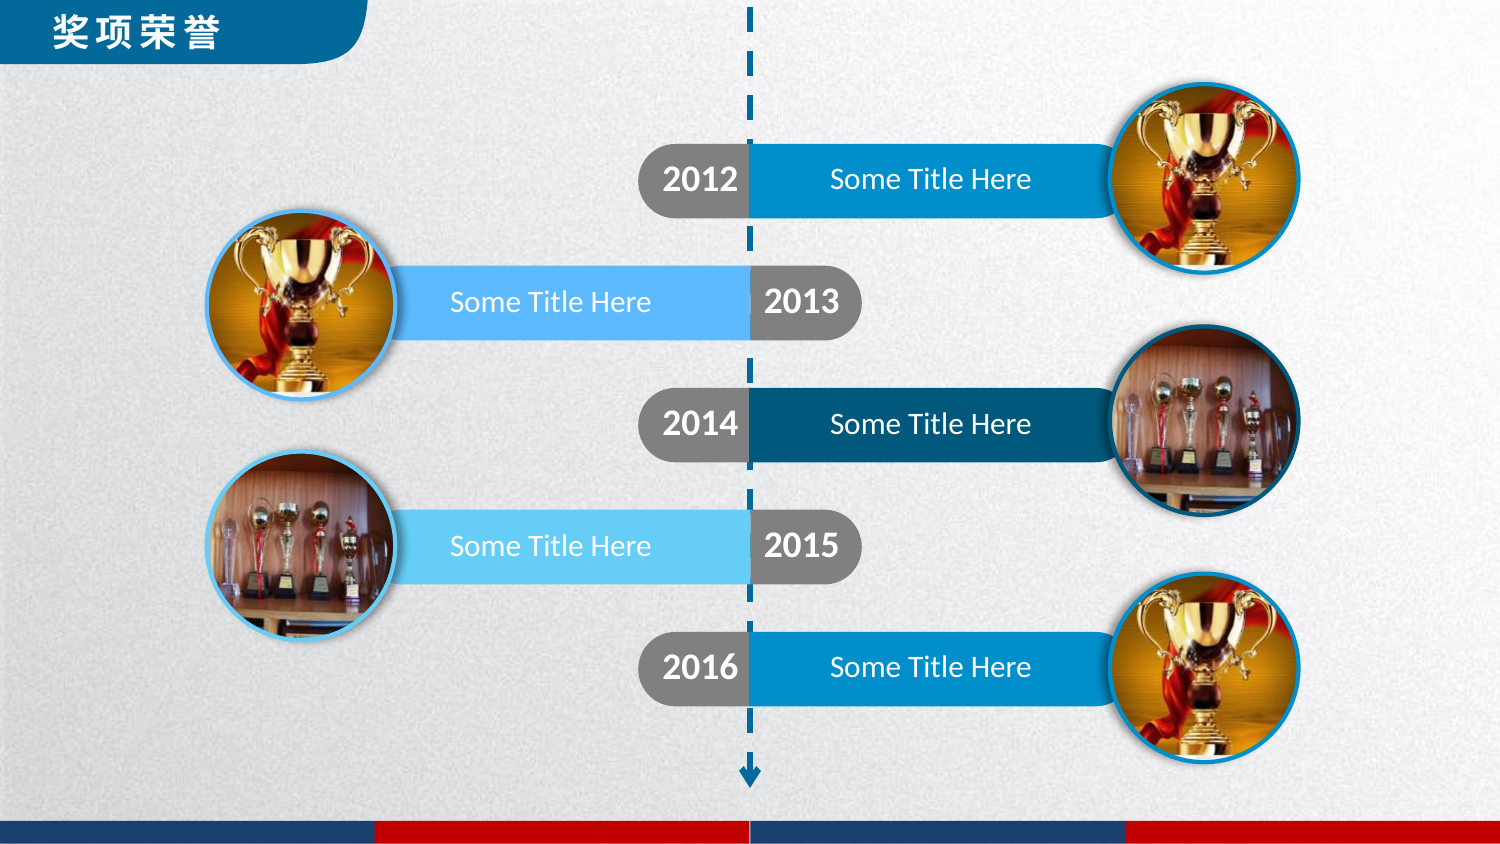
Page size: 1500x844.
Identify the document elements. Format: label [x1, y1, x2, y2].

text_box [204, 449, 390, 643]
text_box [1115, 571, 1301, 765]
text_box [364, 509, 862, 585]
text_box [0, 0, 368, 65]
text_box [1114, 81, 1301, 275]
text_box [204, 208, 389, 402]
text_box [637, 631, 1133, 707]
text_box [637, 387, 1133, 463]
picture [0, 0, 1500, 820]
text_box [637, 143, 1133, 219]
text_box [1114, 324, 1301, 518]
text_box [364, 265, 862, 341]
